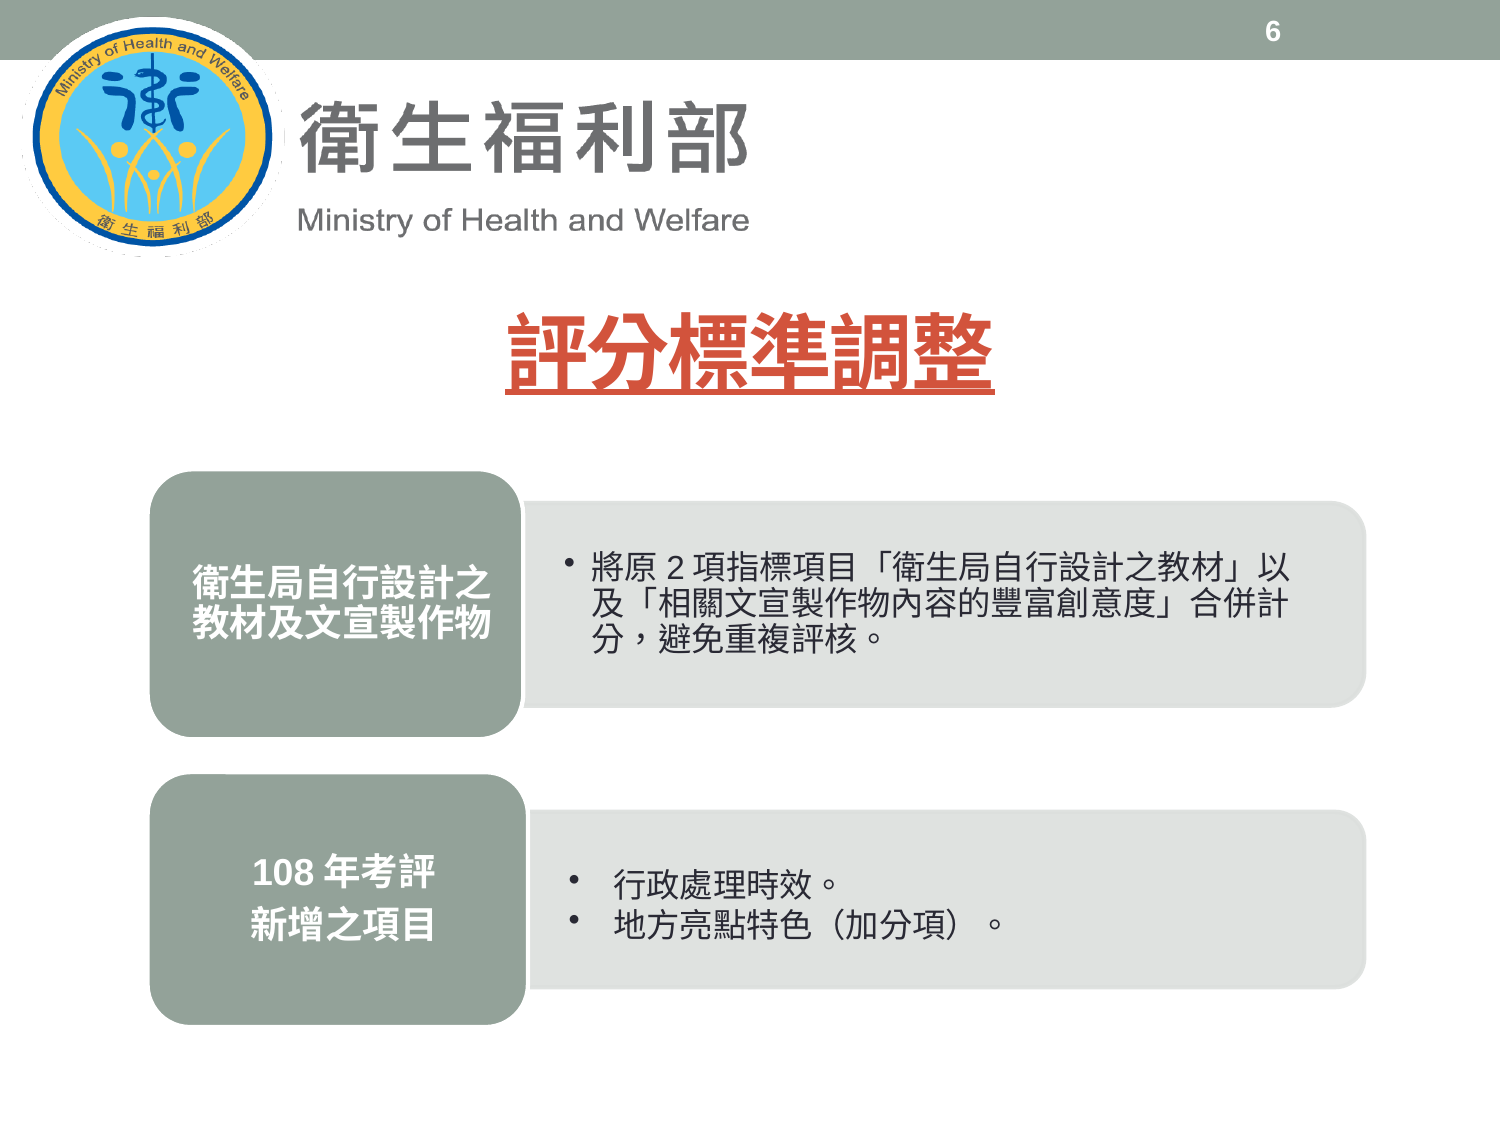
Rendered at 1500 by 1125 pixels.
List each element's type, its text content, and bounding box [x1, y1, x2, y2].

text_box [135, 420, 1377, 1076]
picture [0, 7, 810, 266]
title 評分標準調整 [253, 208, 1247, 417]
slide_number 6 [1250, 3, 1425, 57]
